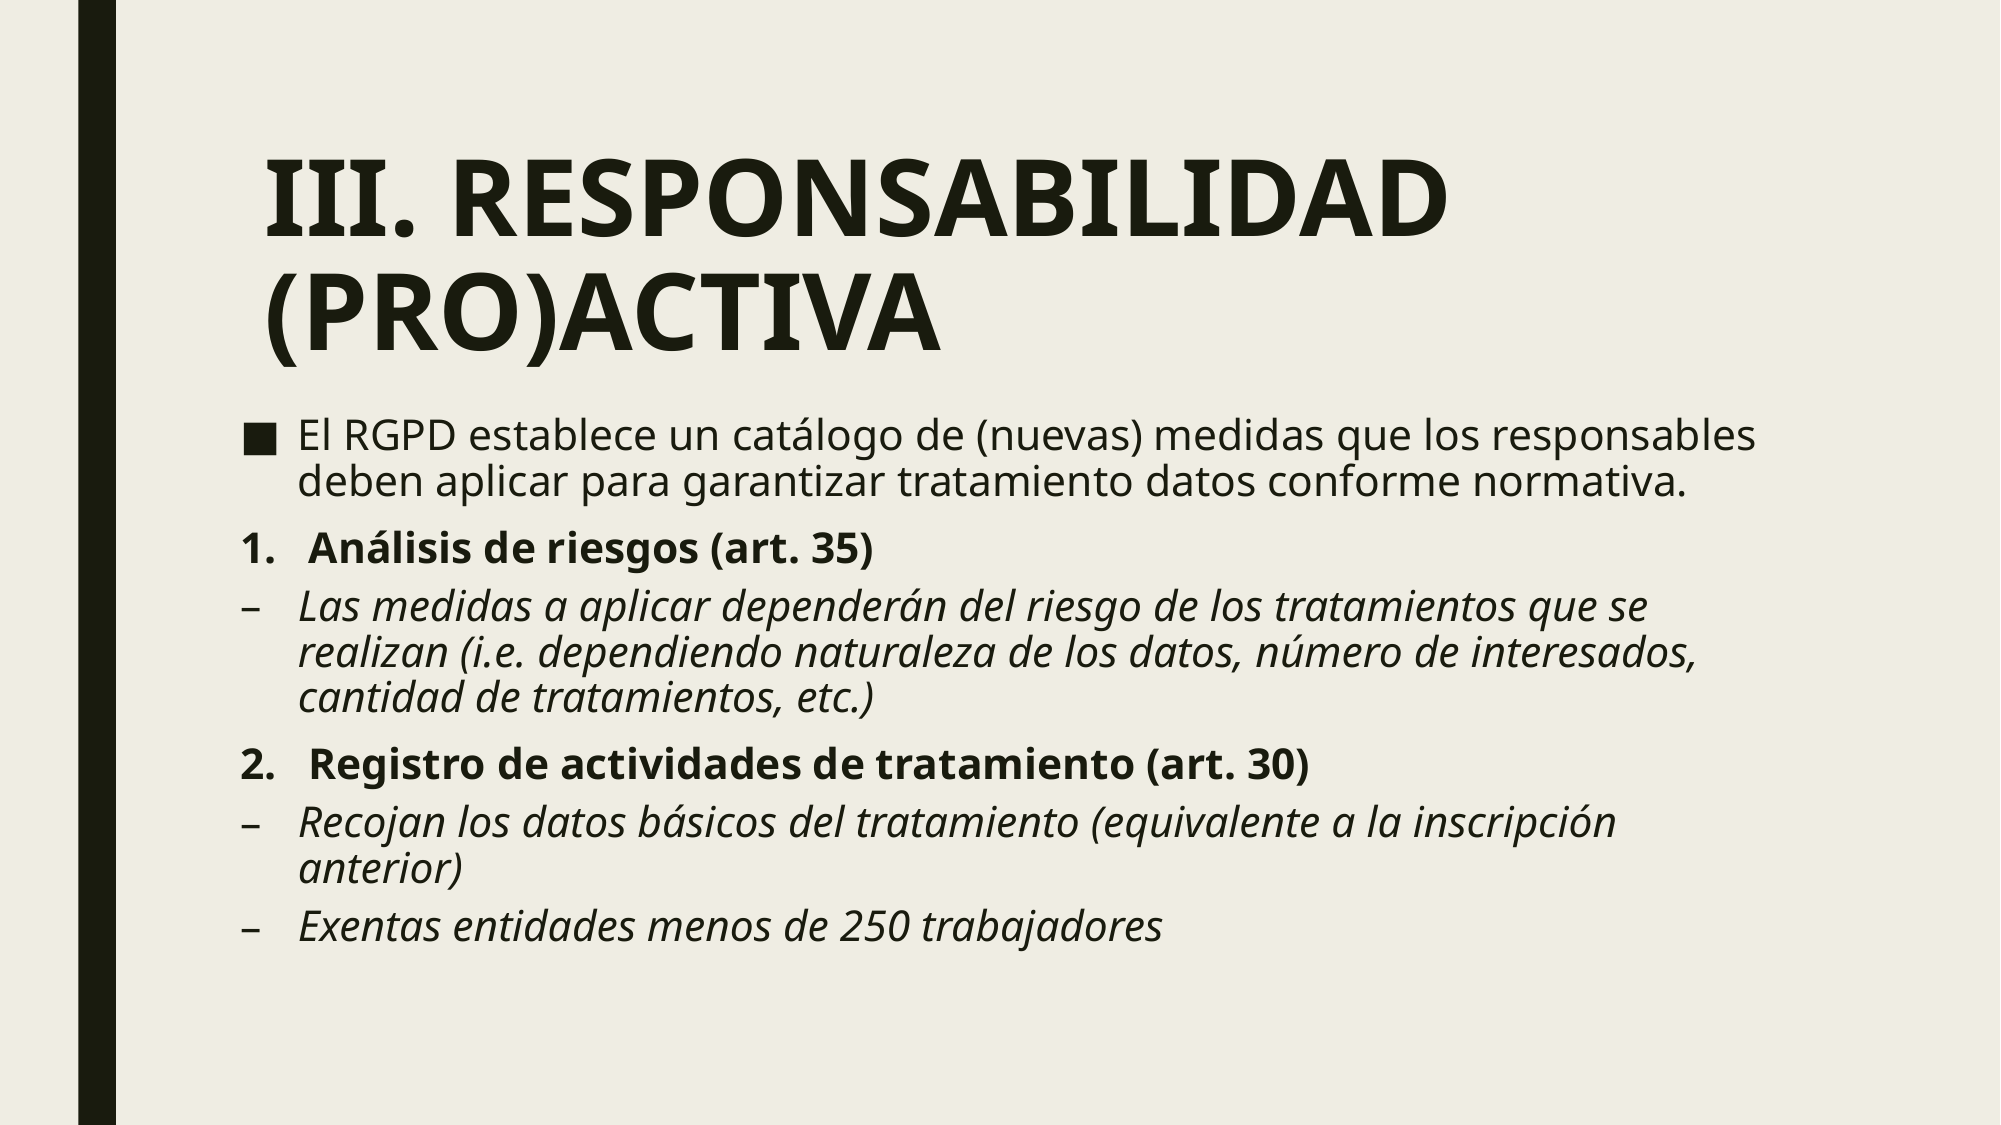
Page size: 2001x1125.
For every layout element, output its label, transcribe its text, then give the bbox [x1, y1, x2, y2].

text_box III. RESPONSABILIDAD (PRO)ACTIVA [249, 137, 1825, 382]
list El RGPD establece un catálogo de (nuevas) medidas que los responsables deben aplicar para garantizar tratamiento datos conforme normativa. Análisis de riesgos (art. 35) Las medidas a aplicar dependerán del riesgo de los tratamientos que se realizan (i.e. dependiendo naturaleza de los datos, número de interesados, cantidad de tratamientos, etc.) Registro de actividades de tratamiento (art. 30) Recojan los datos básicos del tratamiento (equivalente a la inscripción anterior) Exentas entidades menos de 250 trabajadores [225, 406, 1800, 994]
title [225, 112, 1800, 357]
